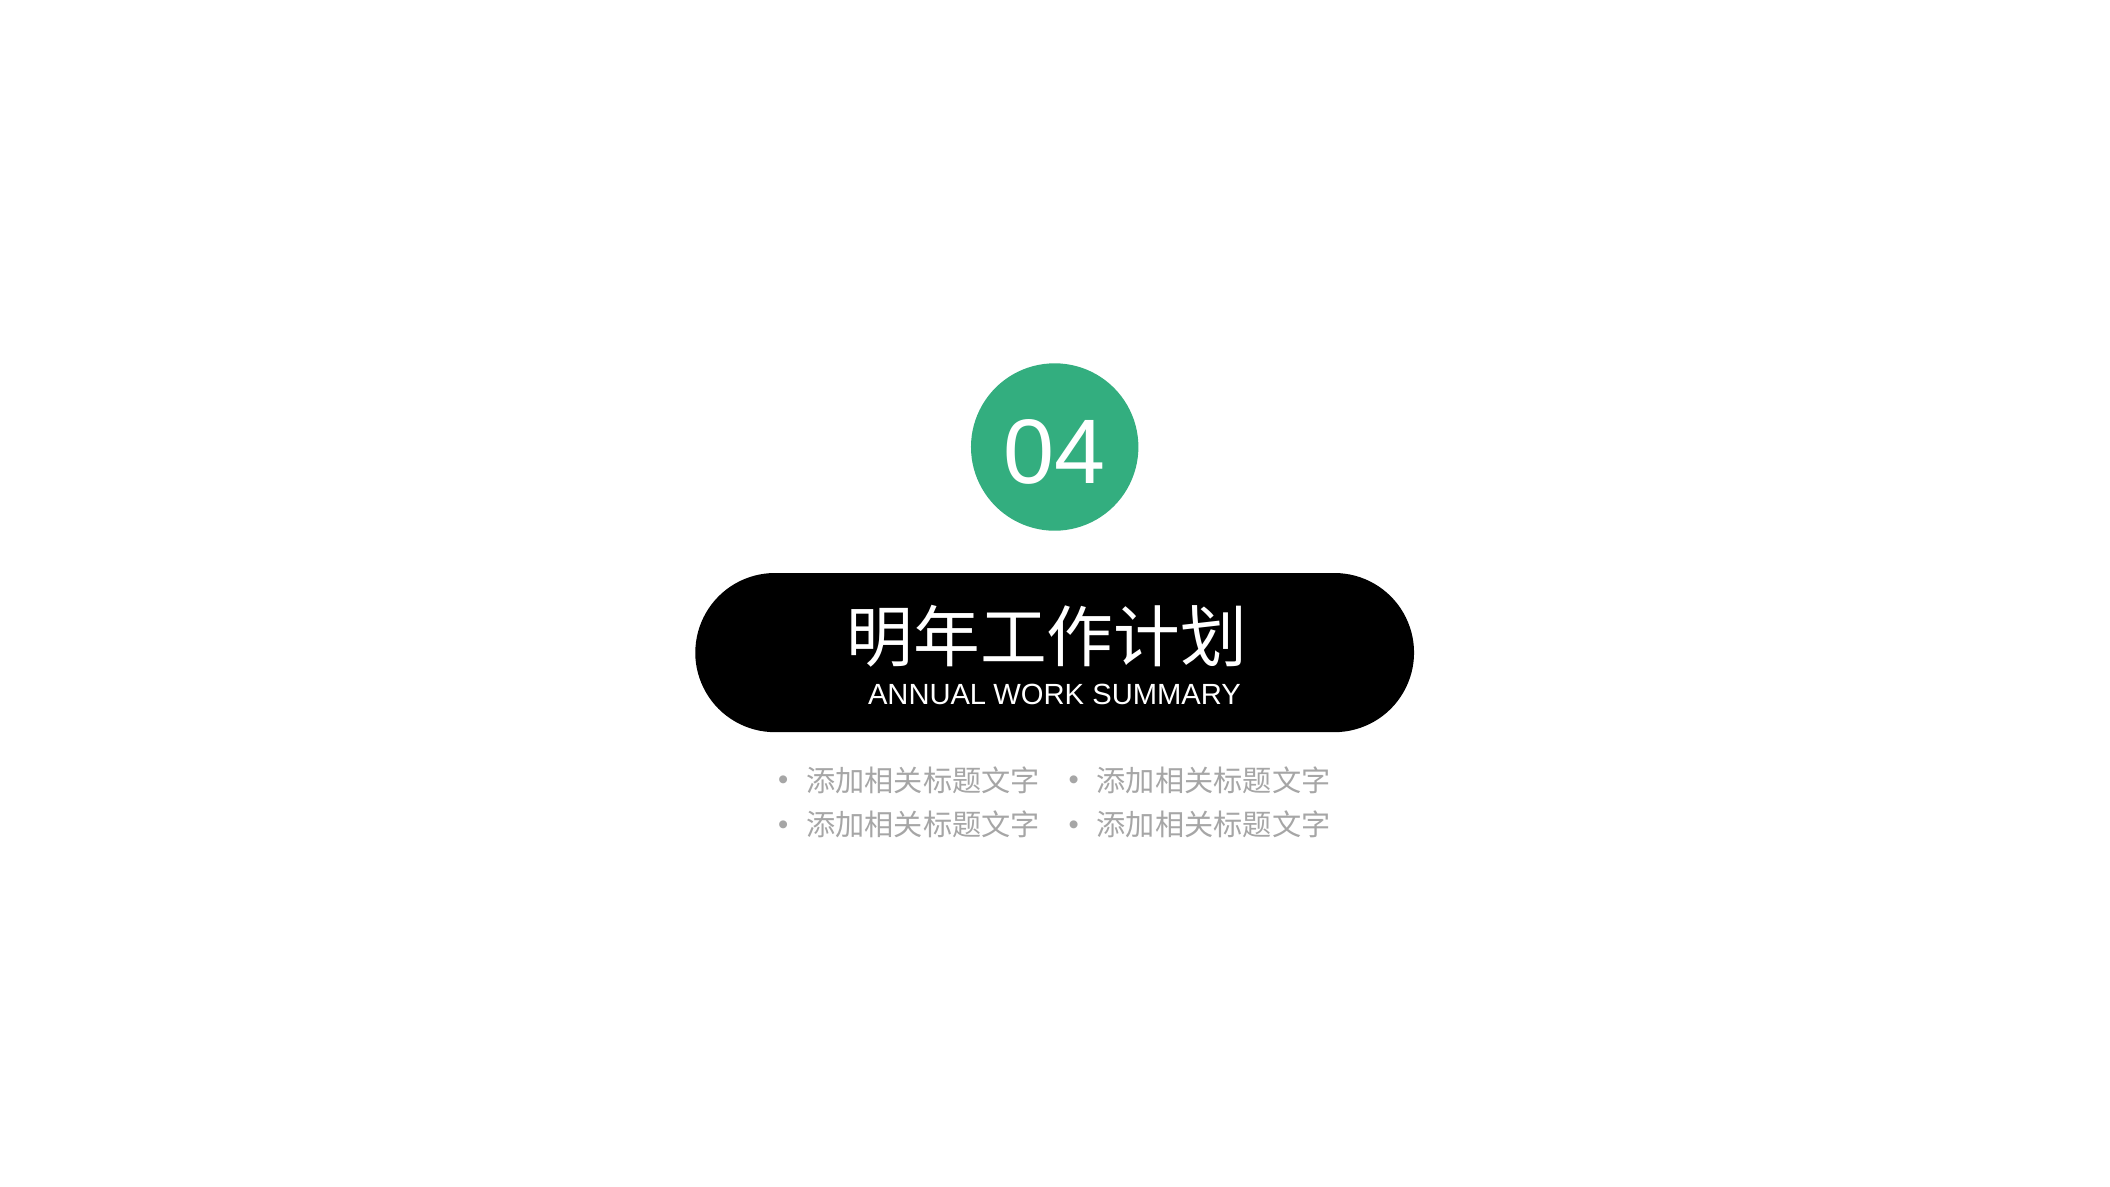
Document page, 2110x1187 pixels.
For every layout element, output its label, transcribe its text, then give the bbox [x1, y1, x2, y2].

text_box 添加相关标题文字 [777, 806, 1041, 842]
text_box 添加相关标题文字 [1068, 762, 1331, 798]
text_box [694, 571, 1416, 734]
text_box 04 [969, 362, 1140, 532]
text_box 添加相关标题文字 [777, 762, 1041, 798]
text_box 添加相关标题文字 [1068, 806, 1331, 842]
